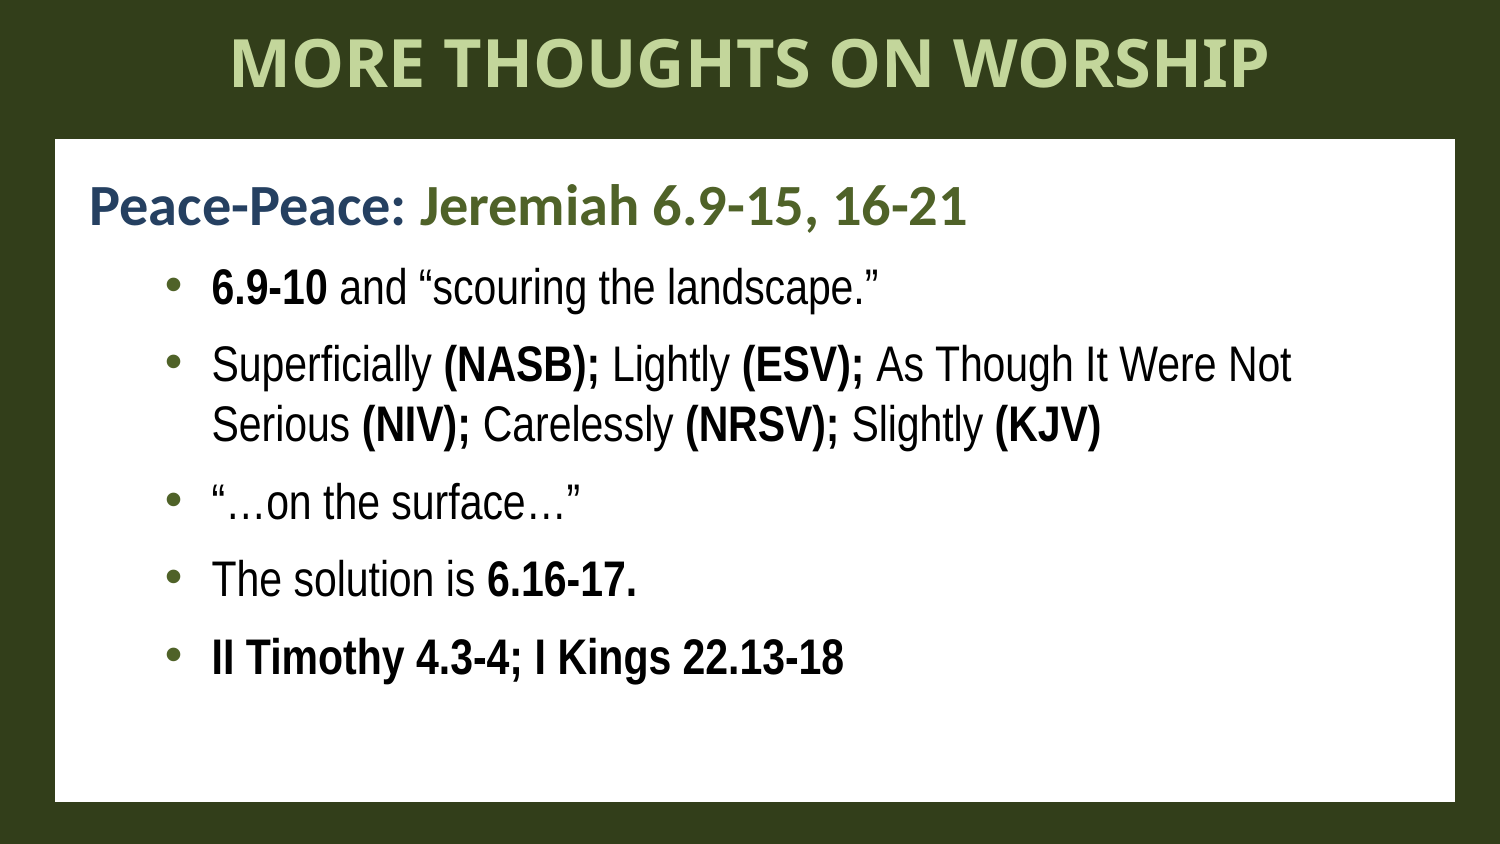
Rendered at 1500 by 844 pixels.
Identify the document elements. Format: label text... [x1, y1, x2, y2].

text_box Peace-Peace: Jeremiah 6.9-15, 16-21 [74, 159, 1125, 245]
text_box MORE THOUGHTS ON WORSHIP [0, 13, 1500, 109]
text_box 6.9-10 and “scouring the landscape.” Superficially (NASB); Lightly (ESV); As Though It Were Not Serious (NIV); Carelessly (NRSV); Slightly (KJV) “…on the surface…” The solution is 6.16-17. II Timothy 4.3-4; I Kings 22.13-18 [149, 246, 1363, 692]
text_box [52, 137, 1457, 804]
